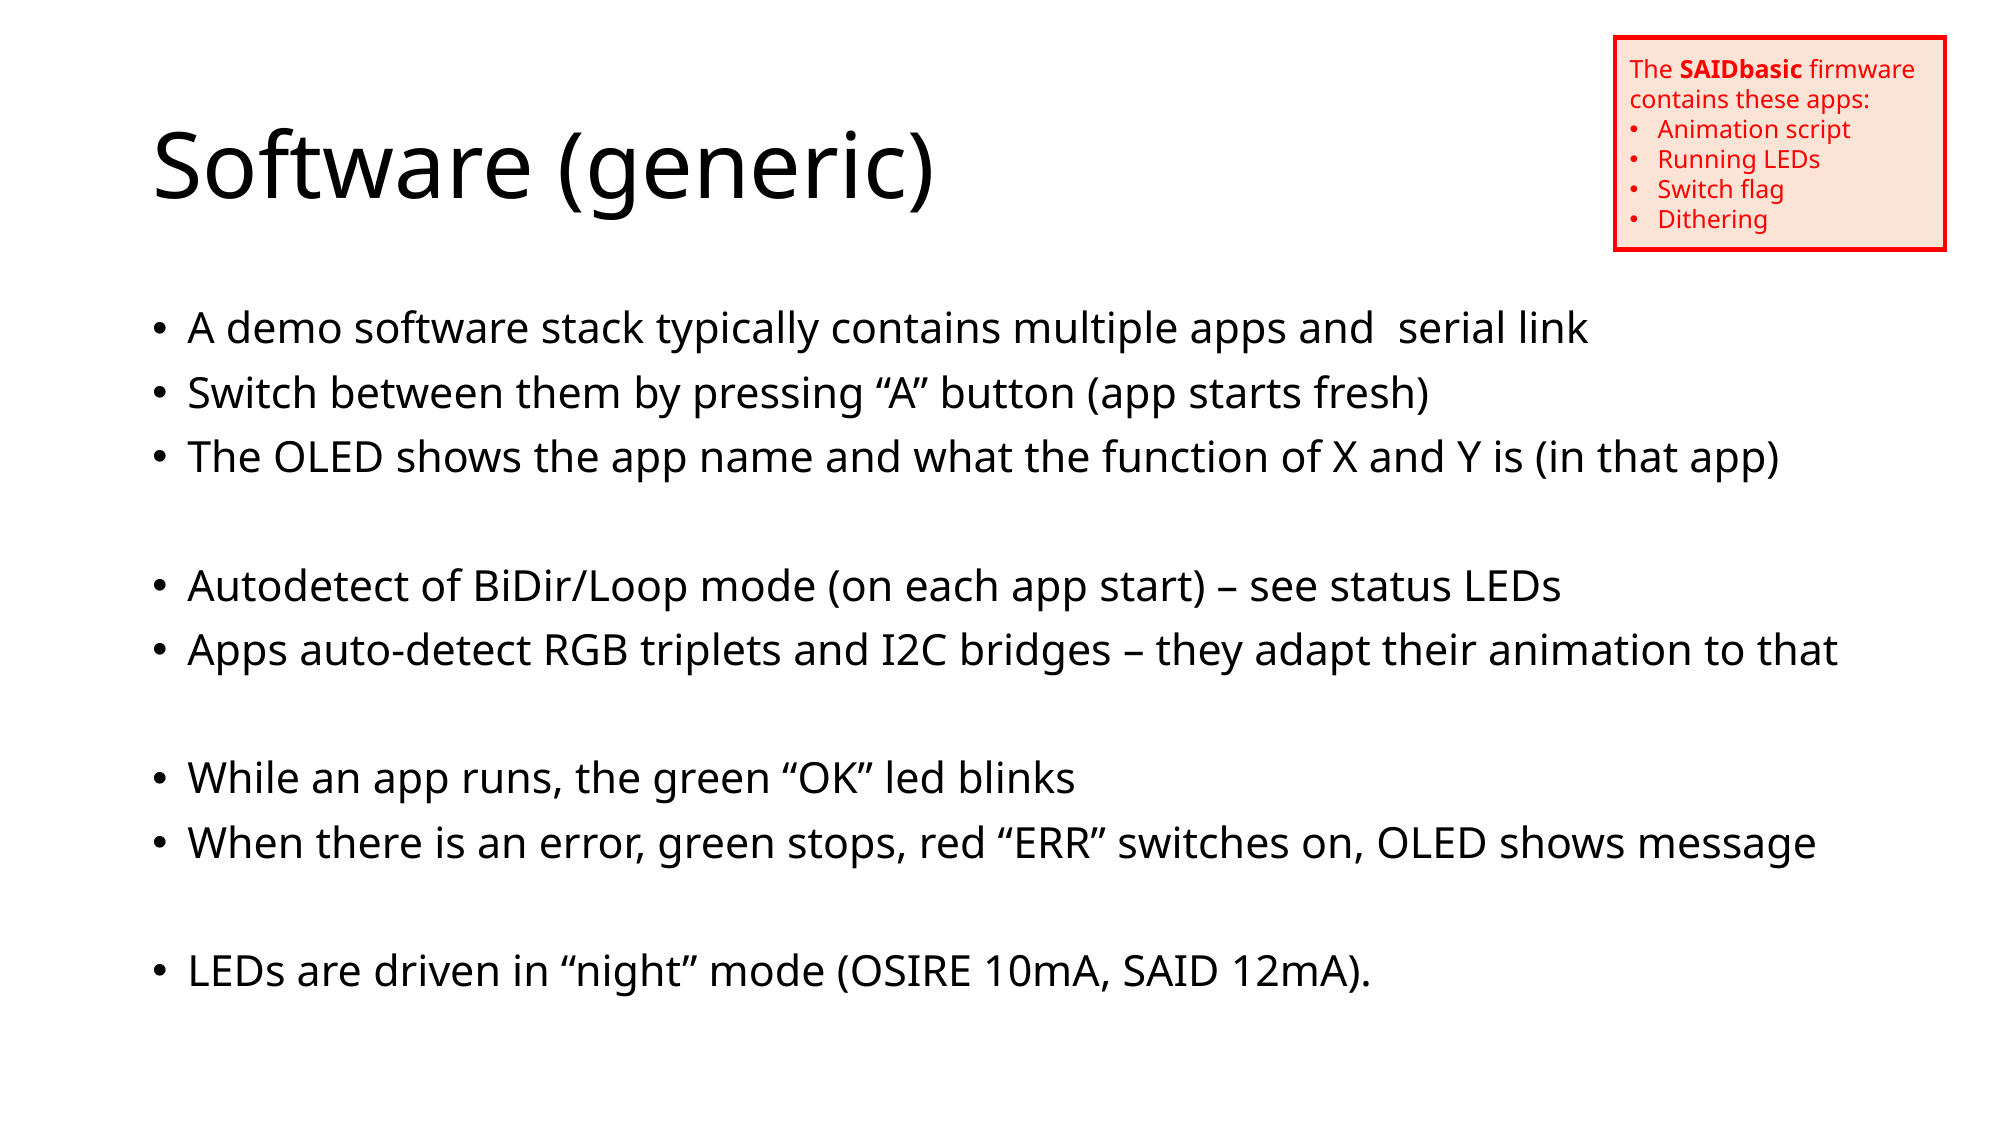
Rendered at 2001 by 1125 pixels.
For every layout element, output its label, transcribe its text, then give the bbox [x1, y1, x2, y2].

title Software (generic) [137, 59, 1863, 278]
text_box The SAIDbasic firmware contains these apps: Animation script Running LEDs Switch flag Dithering [1613, 36, 1946, 251]
list A demo software stack typically contains multiple apps and serial link Switch between them by pressing “A” button (app starts fresh) The OLED shows the app name and what the function of X and Y is (in that app) Autodetect of BiDir/Loop mode (on each app start) – see status LEDs Apps auto-detect RGB triplets and I2C bridges – they adapt their animation to that While an app runs, the green “OK” led blinks When there is an error, green stops, red “ERR” switches on, OLED shows message LEDs are driven in “night” mode (OSIRE 10mA, SAID 12mA). [137, 299, 1960, 1014]
